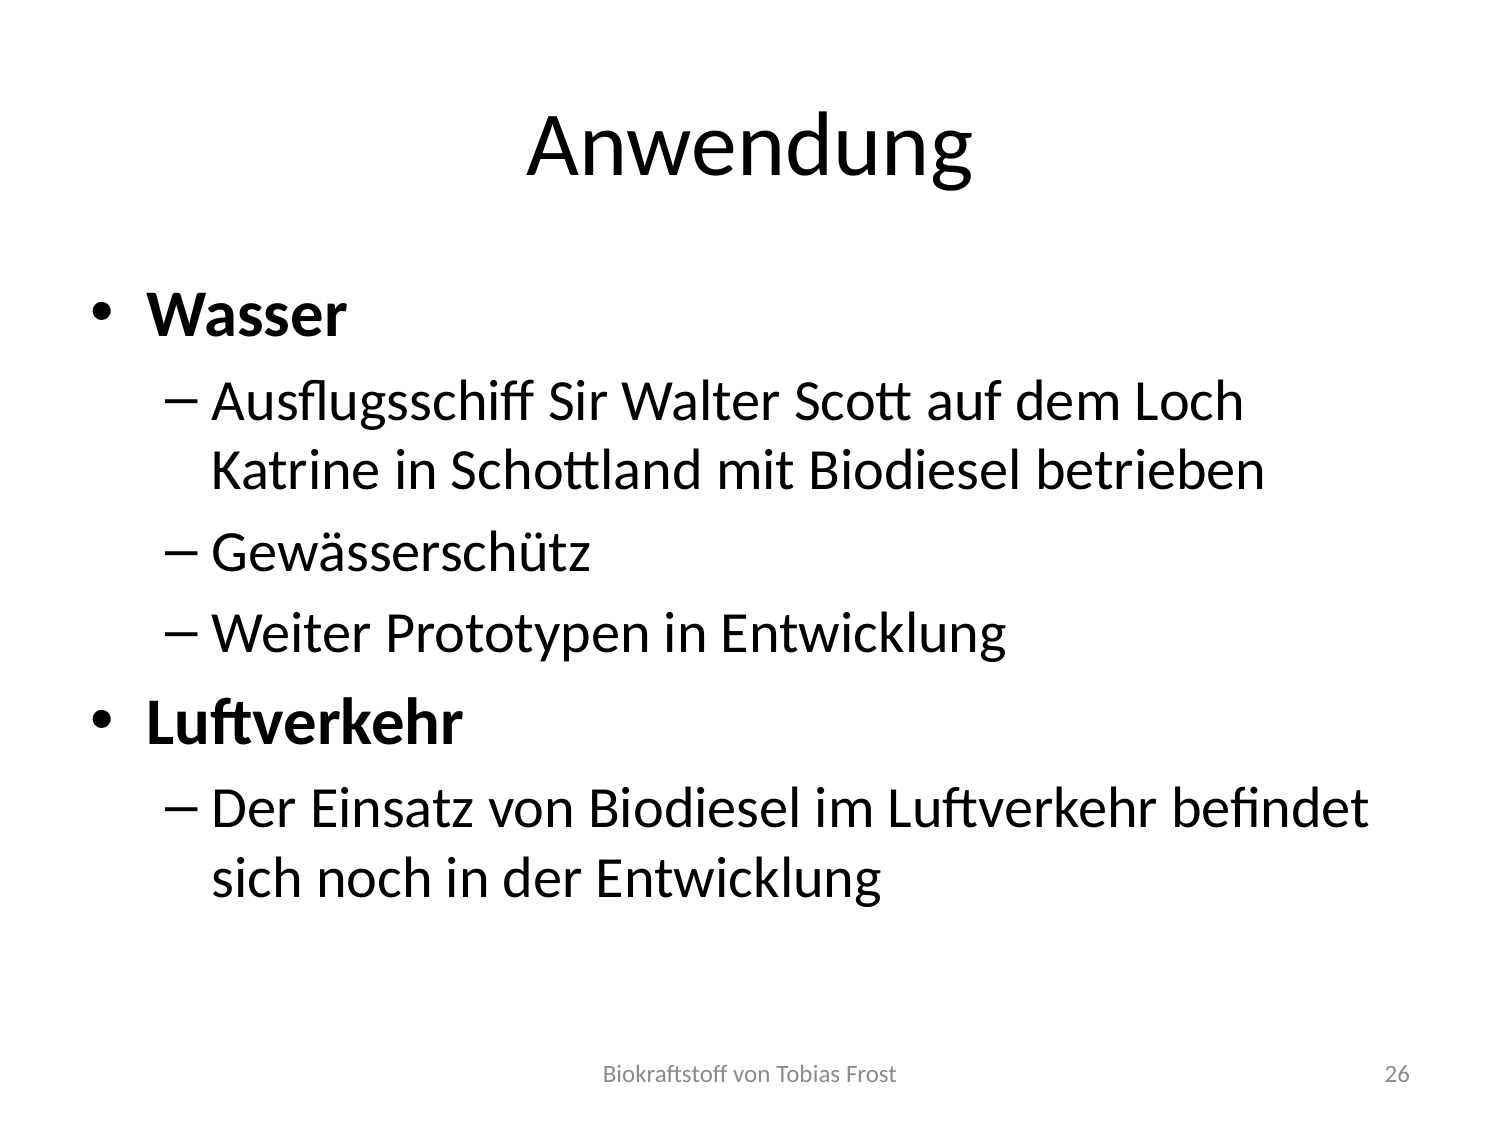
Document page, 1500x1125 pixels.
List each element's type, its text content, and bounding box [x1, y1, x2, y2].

title Anwendung [75, 45, 1425, 233]
footer Biokraftstoff von Tobias Frost [512, 1042, 988, 1103]
list Wasser Ausflugsschiff Sir Walter Scott auf dem Loch Katrine in Schottland mit Biodiesel betrieben Gewässerschütz Weiter Prototypen in Entwicklung Luftverkehr Der Einsatz von Biodiesel im Luftverkehr befindet sich noch in der Entwicklung [75, 262, 1425, 1005]
slide_number 26 [1074, 1042, 1425, 1103]
